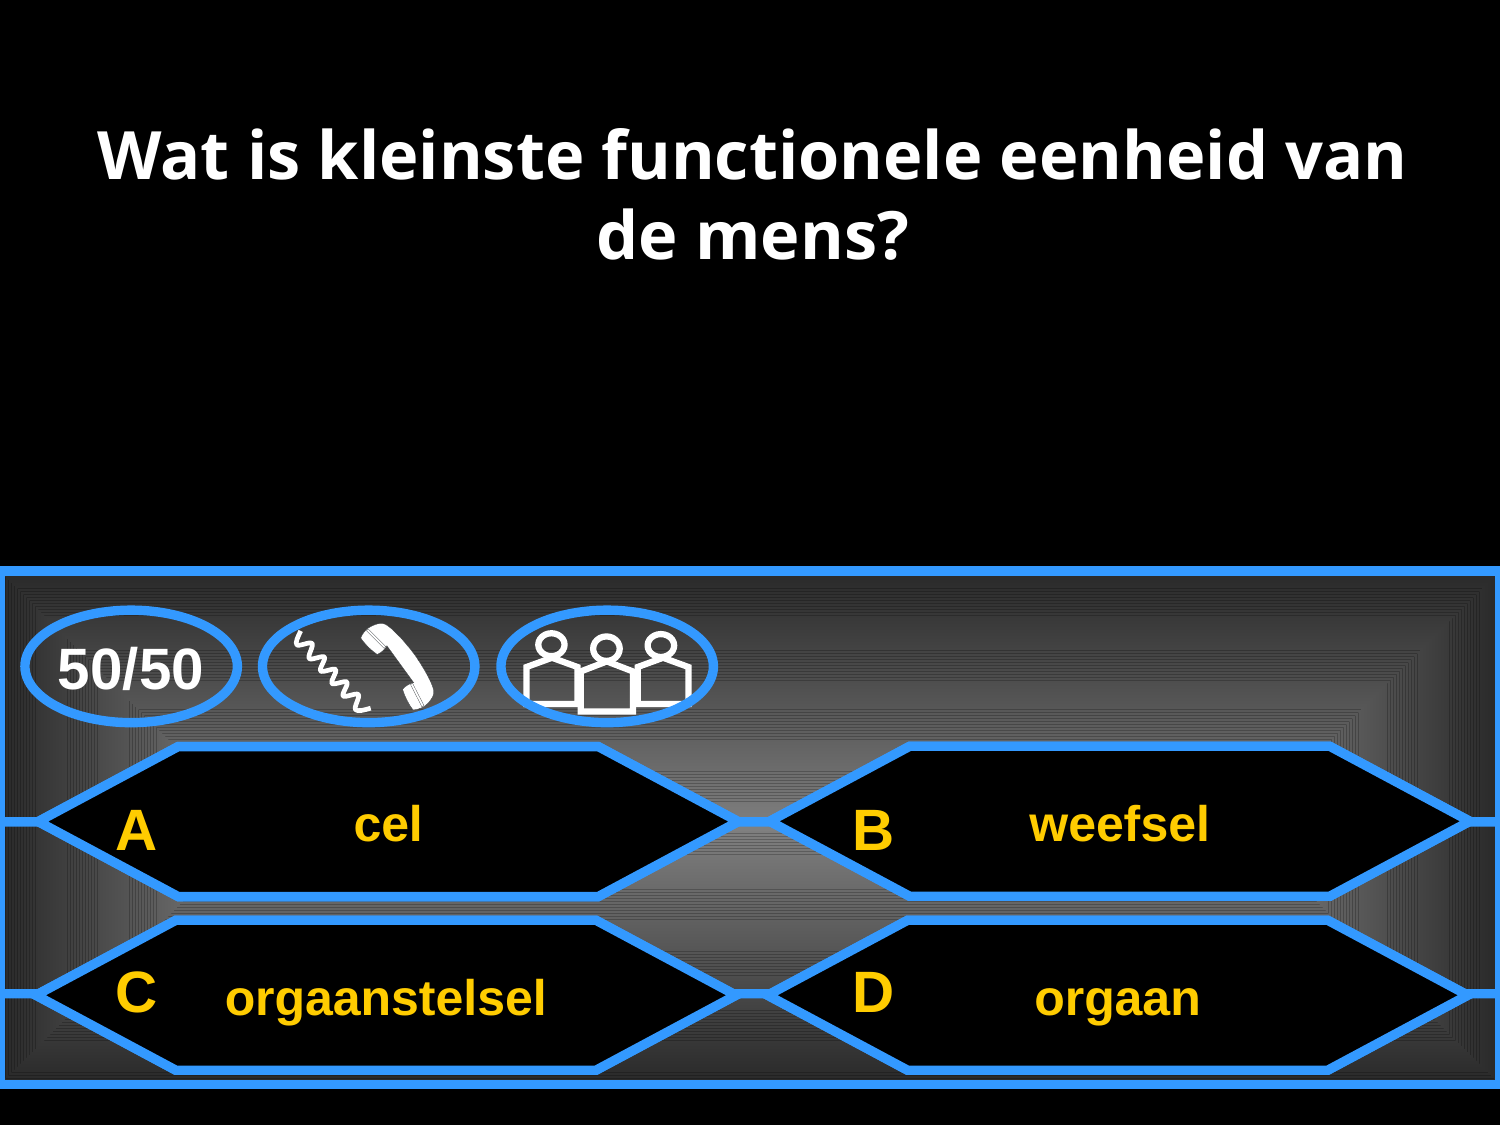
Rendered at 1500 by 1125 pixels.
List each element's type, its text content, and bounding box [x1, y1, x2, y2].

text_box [526, 633, 689, 712]
title Wat is kleinste functionele eenheid van de mens? [35, 40, 1470, 526]
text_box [324, 621, 435, 726]
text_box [0, 571, 1500, 1085]
